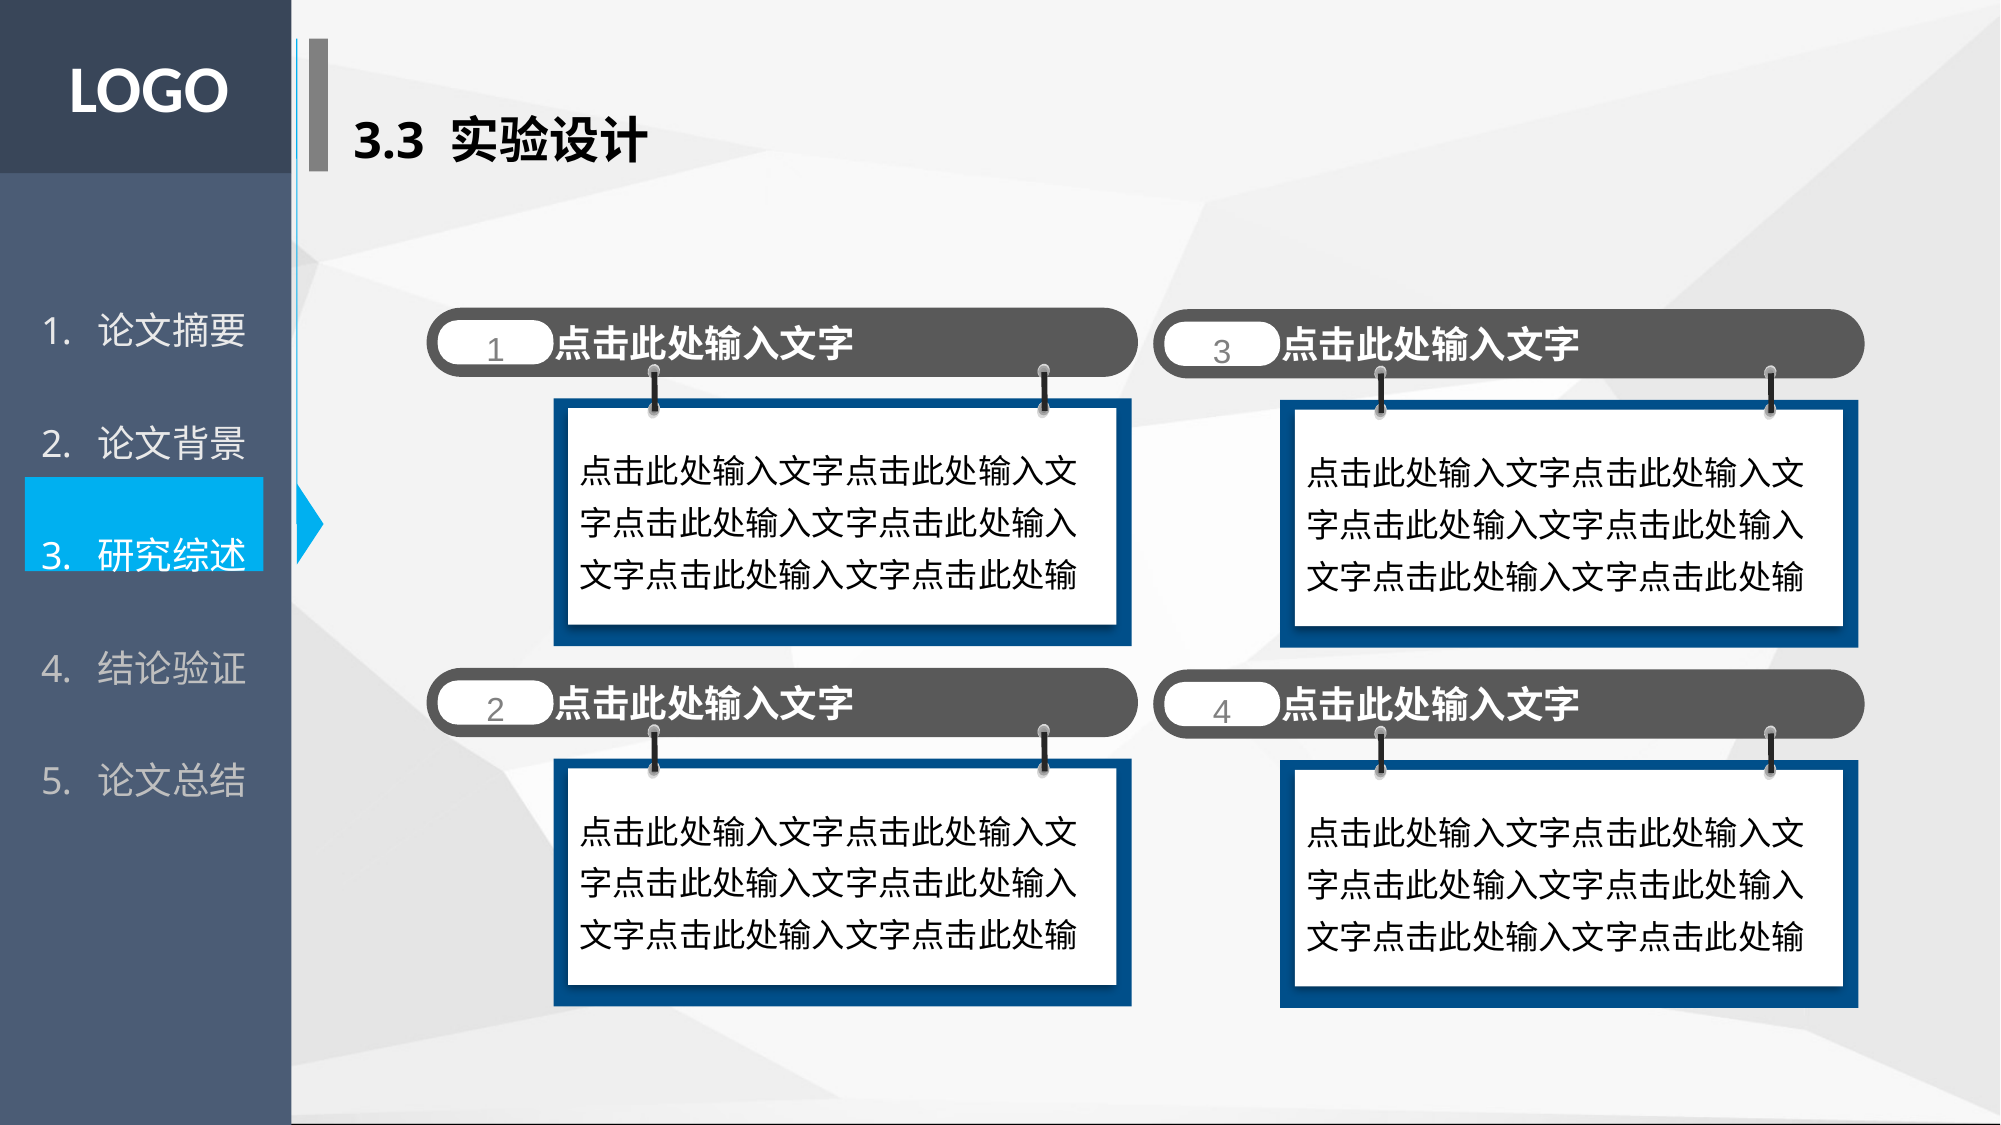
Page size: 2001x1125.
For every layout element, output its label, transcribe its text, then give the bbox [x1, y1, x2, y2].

text_box 论文摘要 论文背景 研究综述 结论验证 论文总结 [26, 572, 263, 810]
text_box [308, 38, 329, 172]
text_box 论文摘要 论文背景 研究综述 结论验证 论文总结 [26, 232, 263, 477]
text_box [24, 477, 324, 572]
text_box 3.3 实验设计 [338, 101, 665, 177]
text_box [1153, 669, 1865, 1008]
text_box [426, 307, 1139, 647]
text_box LOGO [54, 38, 245, 134]
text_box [426, 667, 1139, 1007]
picture [292, 0, 2001, 1125]
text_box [1153, 309, 1865, 648]
